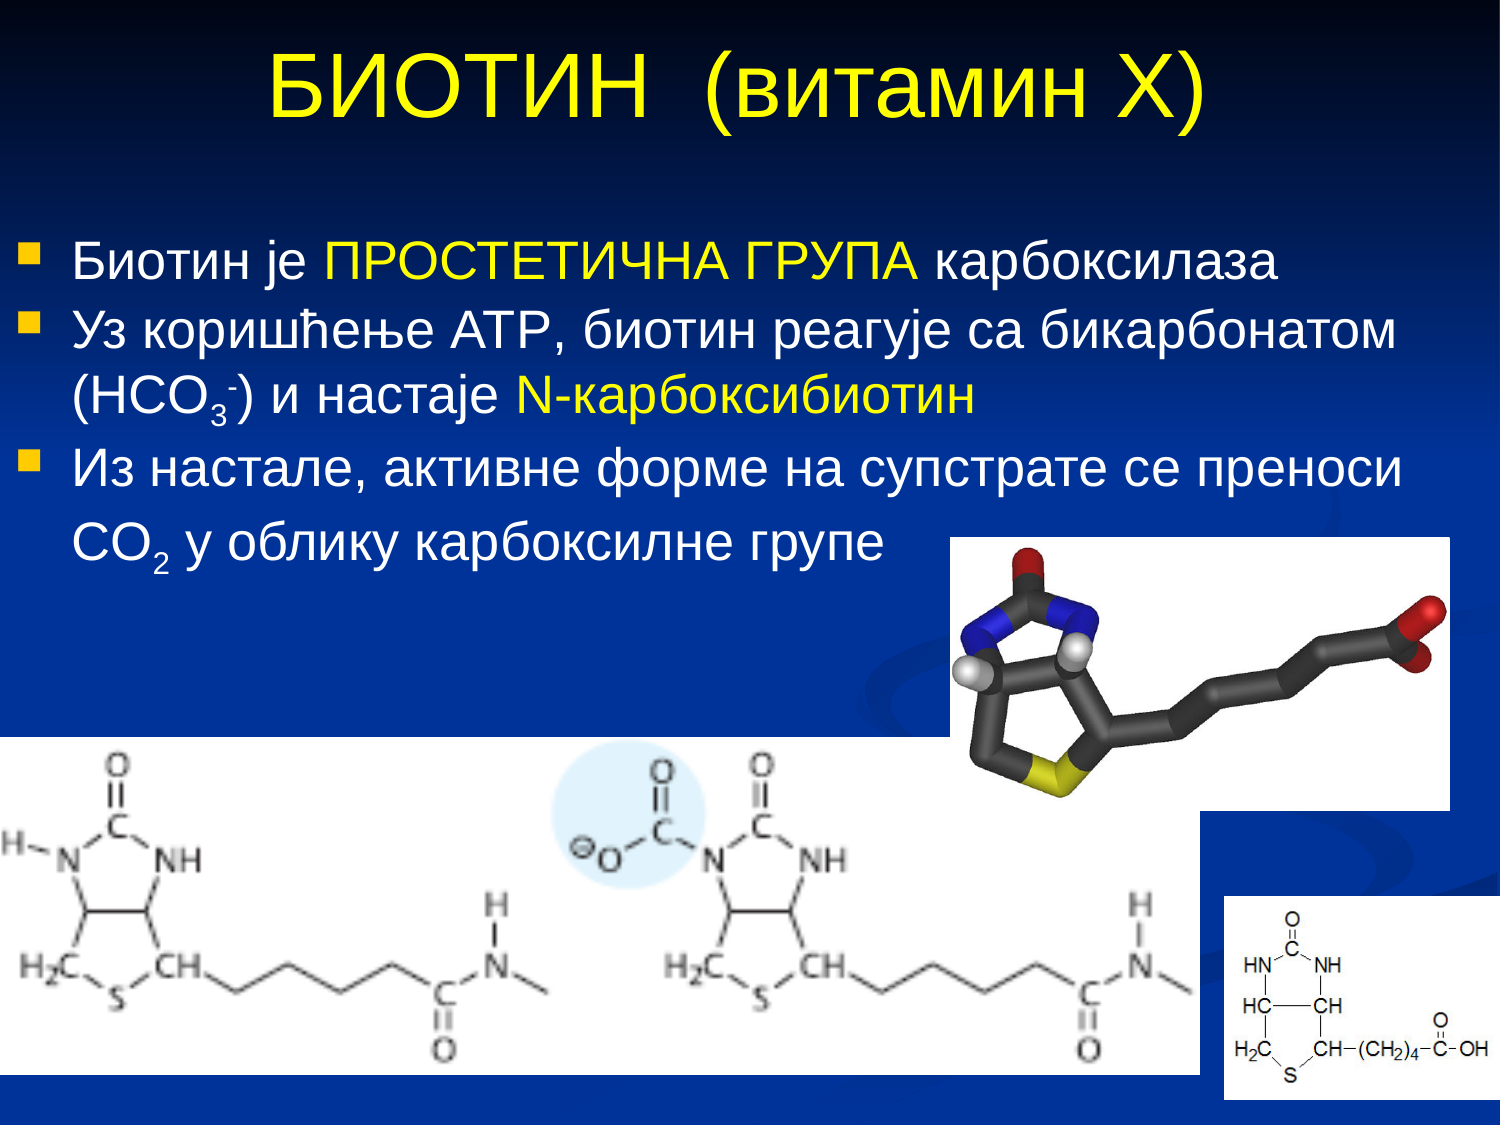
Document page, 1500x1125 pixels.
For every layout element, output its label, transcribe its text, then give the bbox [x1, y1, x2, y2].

list Биотин је ПРОСТЕТИЧНА ГРУПА карбоксилаза Уз коришћење ATP, биотин реагује са бикарбонатом (HCО3-) и настаје N-карбоксибиотин Из настале, активне форме на супстрате се преноси CО2 у облику карбоксилне групе [0, 224, 1500, 550]
title БИОТИН (витамин Х) [0, 0, 1500, 163]
picture [1224, 895, 1500, 1101]
picture [0, 537, 1451, 1075]
